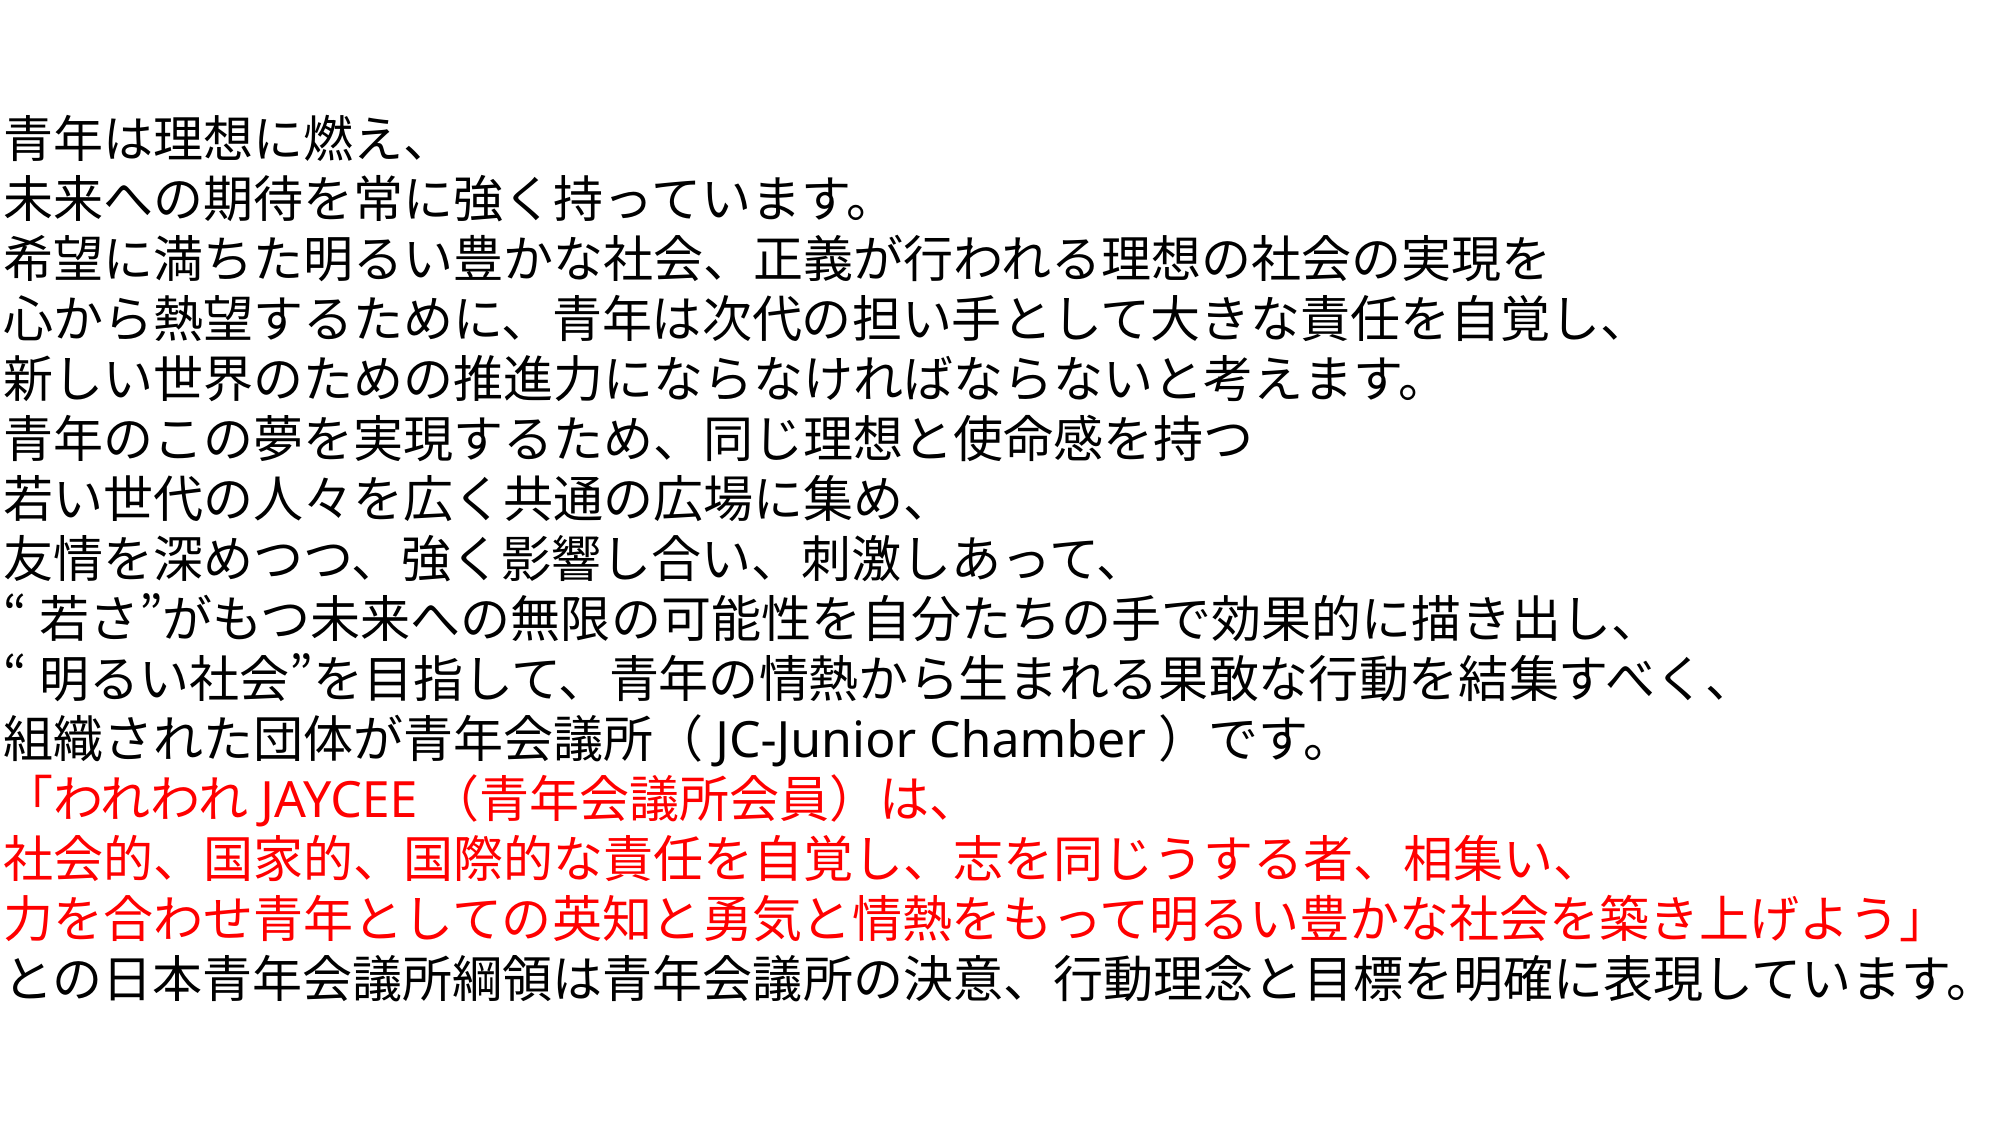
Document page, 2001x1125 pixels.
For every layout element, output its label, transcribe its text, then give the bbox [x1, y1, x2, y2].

text_box 青年は理想に燃え、 未来への期待を常に強く持っています。 希望に満ちた明るい豊かな社会、正義が行われる理想の社会の実現を 心から熱望するために、青年は次代の担い手として大きな責任を自覚し、 新しい世界のための推進力にならなければならないと考えます。 青年のこの夢を実現するため、同じ理想と使命感を持つ 若い世代の人々を広く共通の広場に集め、 友情を深めつつ、強く影響し合い、刺激しあって、 “若さ”がもつ未来への無限の可能性を自分たちの手で効果的に描き出し、 “明るい社会”を目指して、青年の情熱から生まれる果敢な行動を結集すべく、 組織された団体が青年会議所（JC-Junior Chamber）です。 「われわれJAYCEE（青年会議所会員）は、 社会的、国家的、国際的な責任を自覚し、志を同じうする者、相集い、 力を合わせ青年としての英知と勇気と情熱をもって明るい豊かな社会を築き上げよう」 との日本青年会議所綱領は青年会議所の決意、行動理念と目標を明確に表現しています。 [0, 100, 2000, 1016]
